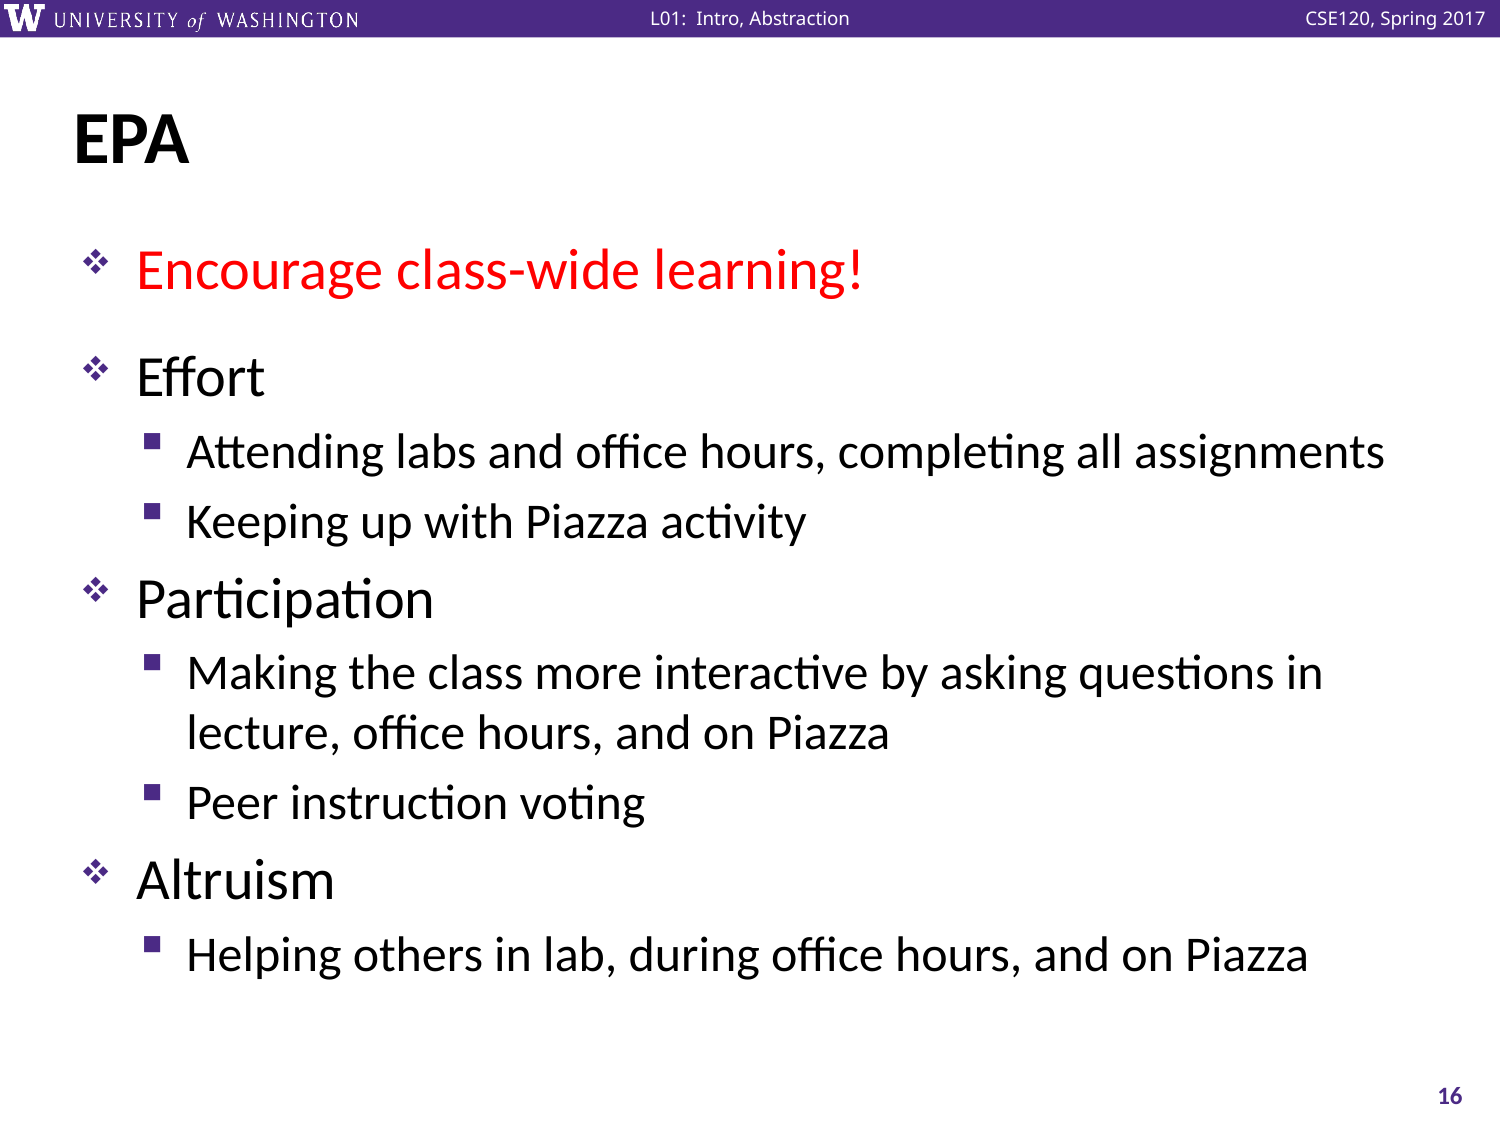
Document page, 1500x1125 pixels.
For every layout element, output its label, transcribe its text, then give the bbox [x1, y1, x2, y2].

picture [4, 4, 358, 32]
slide_number 16 [1400, 1065, 1500, 1125]
title EPA [58, 71, 1438, 197]
list Encourage class-wide learning! Effort Attending labs and office hours, completing all assignments Keeping up with Piazza activity Participation Making the class more interactive by asking questions in lecture, office hours, and on Piazza Peer instruction voting Altruism Helping others in lab, during office hours, and on Piazza [64, 223, 1438, 1040]
